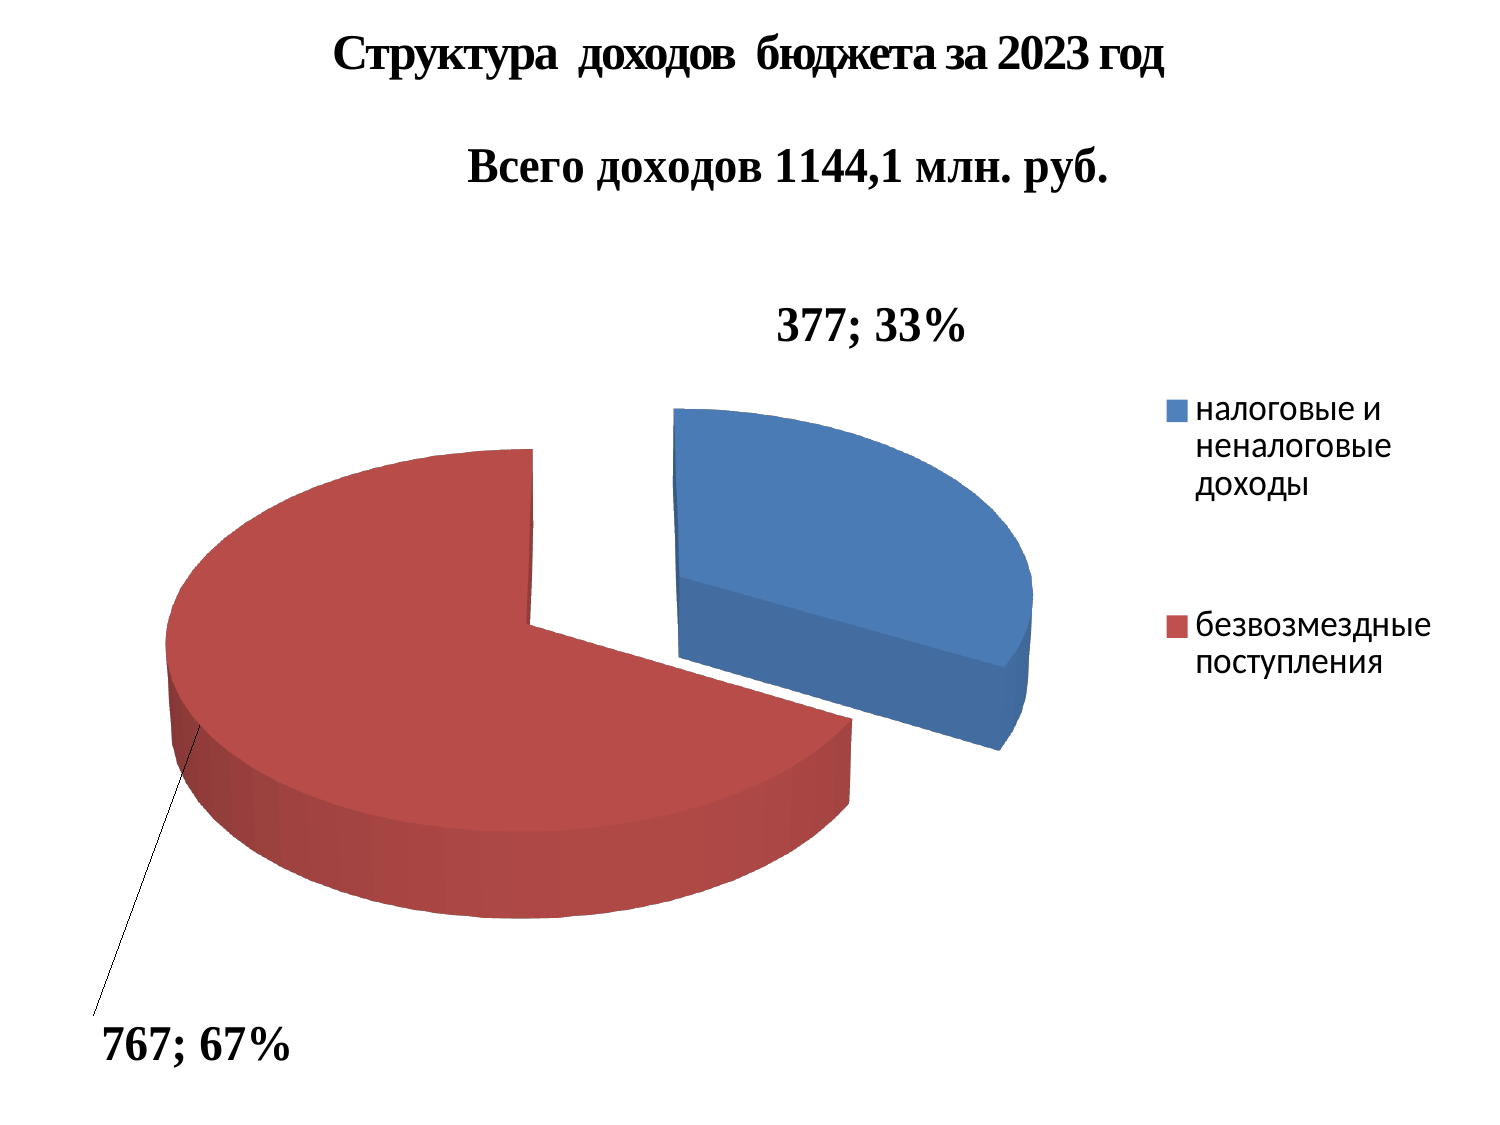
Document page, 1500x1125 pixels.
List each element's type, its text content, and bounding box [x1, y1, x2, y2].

chart [12, 93, 1476, 1101]
text_box Структура доходов бюджета за 2023 год [11, 6, 1487, 94]
